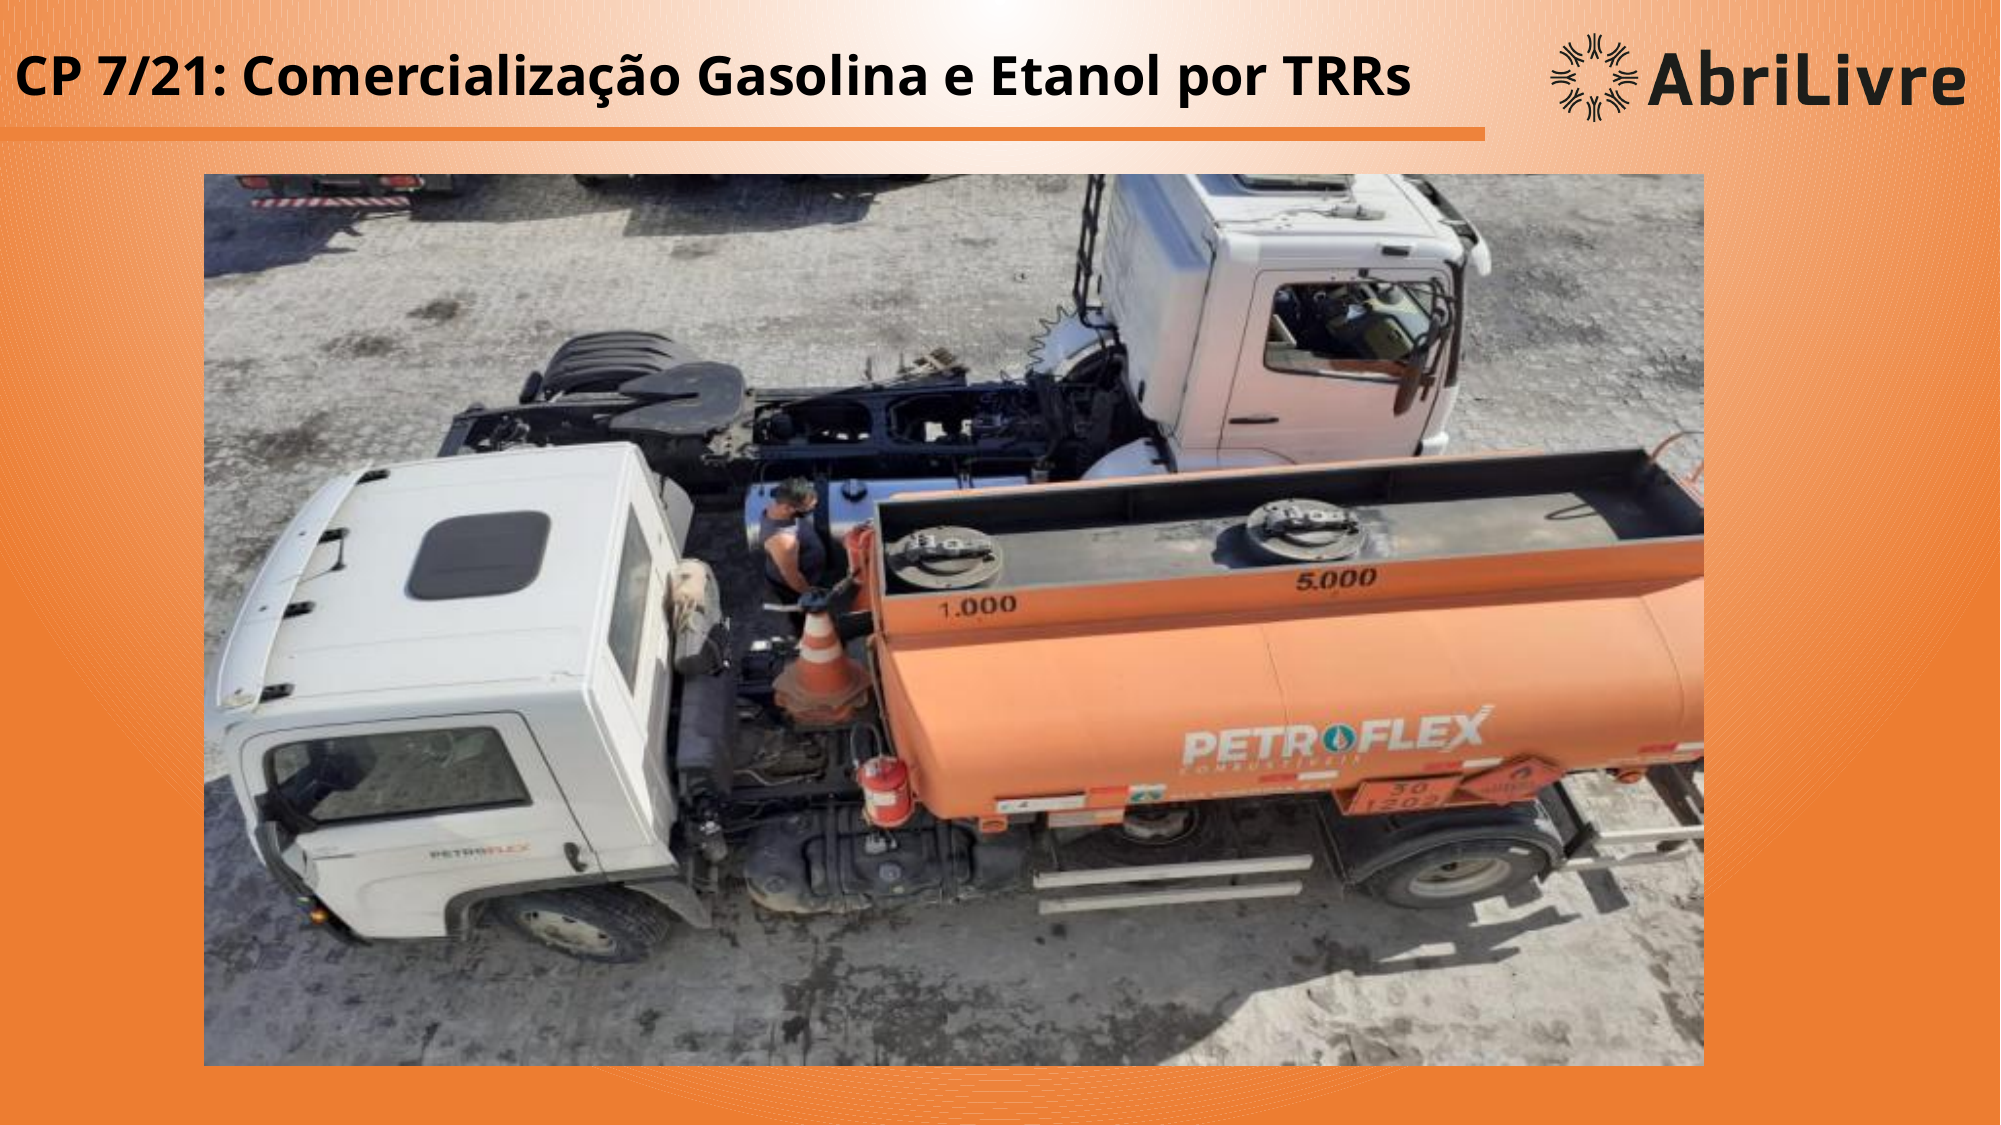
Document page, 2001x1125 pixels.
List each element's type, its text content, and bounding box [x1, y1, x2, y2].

picture [1550, 33, 1971, 125]
picture [203, 174, 1704, 1066]
text_box CP 7/21: Comercialização Gasolina e Etanol por TRRs [0, 33, 1551, 174]
